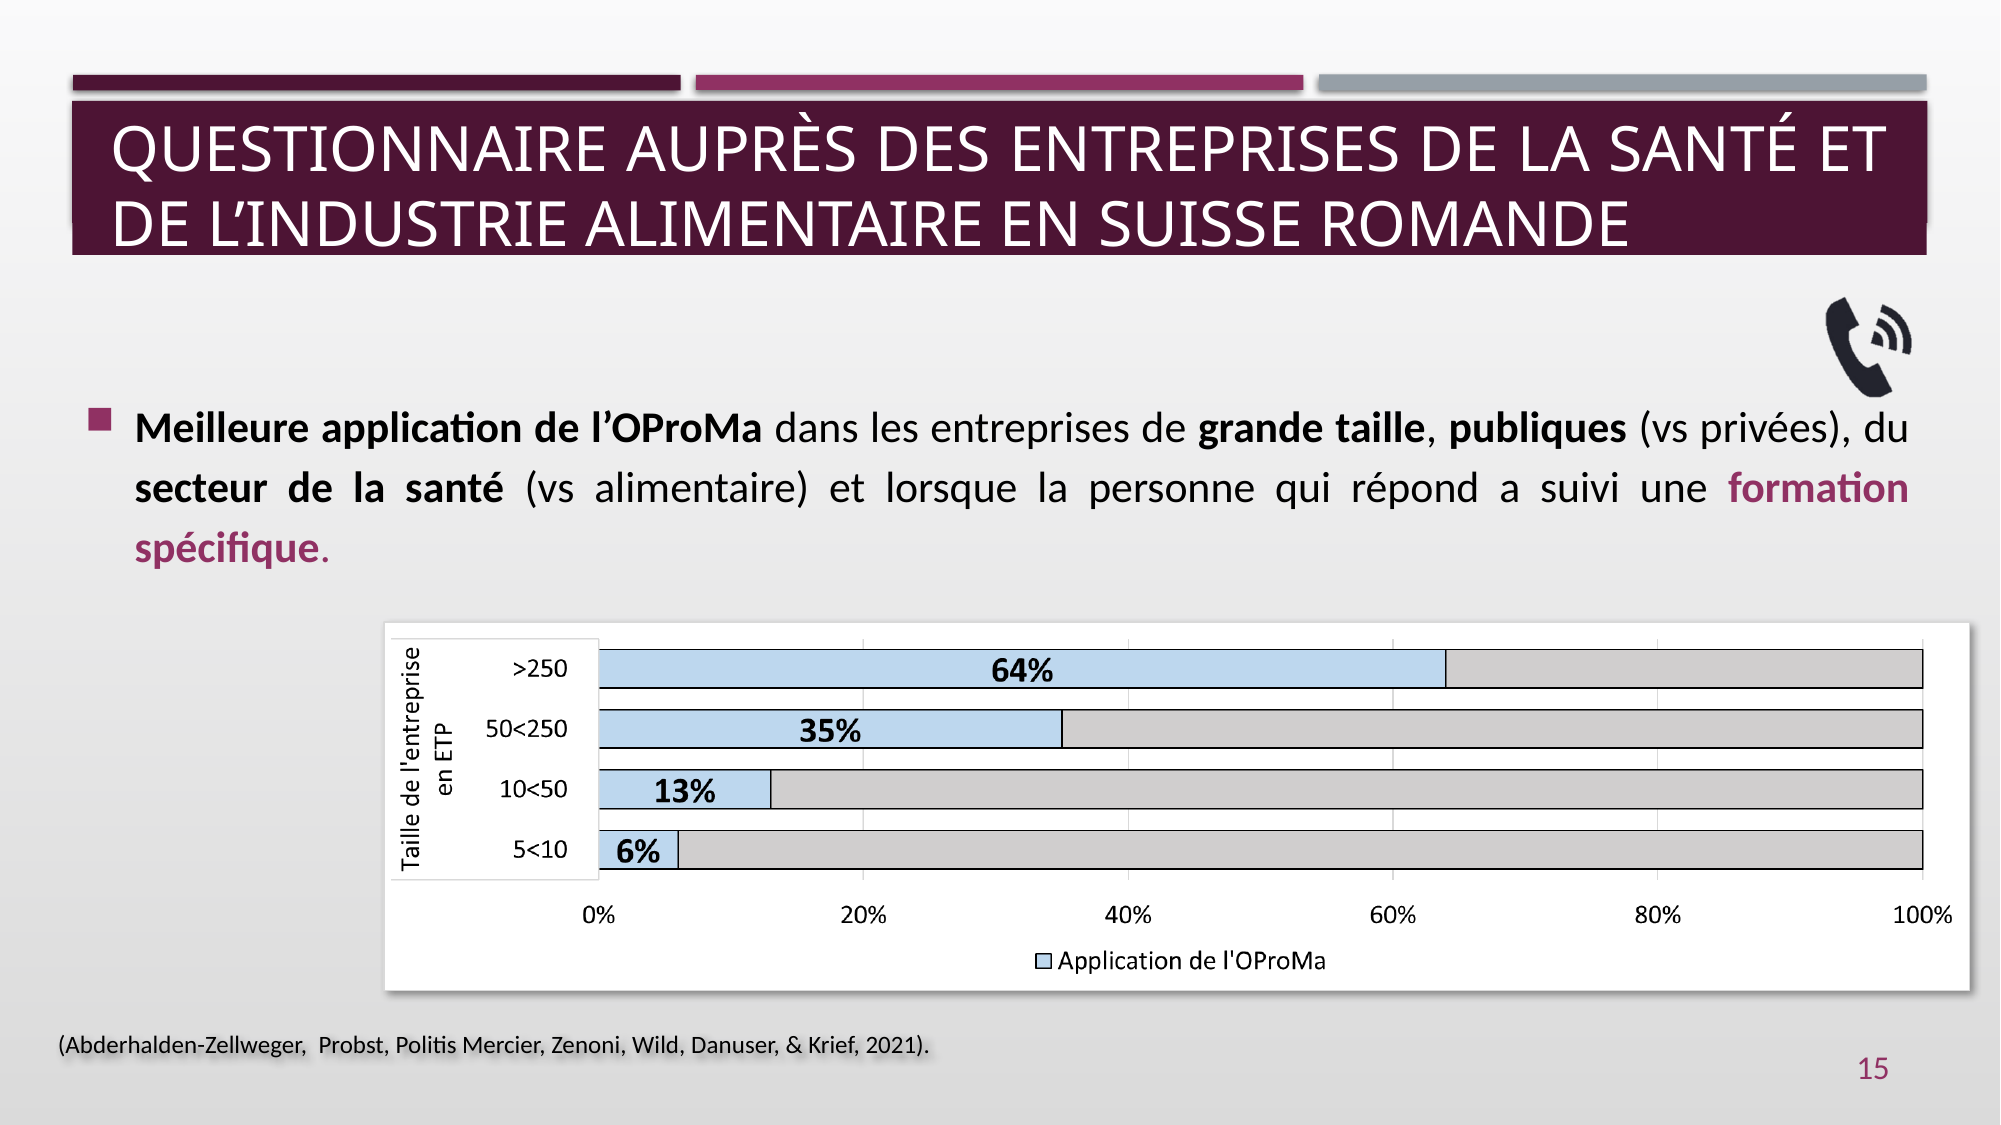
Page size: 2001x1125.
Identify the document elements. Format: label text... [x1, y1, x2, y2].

slide_number 15 [1732, 1036, 1905, 1097]
text_box (Abderhalden-Zellweger, Probst, Politis Mercier, Zenoni, Wild, Danuser, & Krief, 2021). [43, 1020, 1603, 1066]
picture [1805, 284, 1932, 411]
text_box [71, 221, 1928, 257]
picture [382, 621, 1970, 992]
text_box Meilleure application de l’OProMa dans les entreprises de grande taille, publiques (vs privées), du secteur de la santé (vs alimentaire) et lorsque la personne qui répond a suivi une formation spécifique. [69, 384, 1925, 527]
title QUESTIONNAIRE aUPRèS Des entreprises de la santé et de l’industrie alimentaire en Suisse romande [95, 117, 1905, 252]
